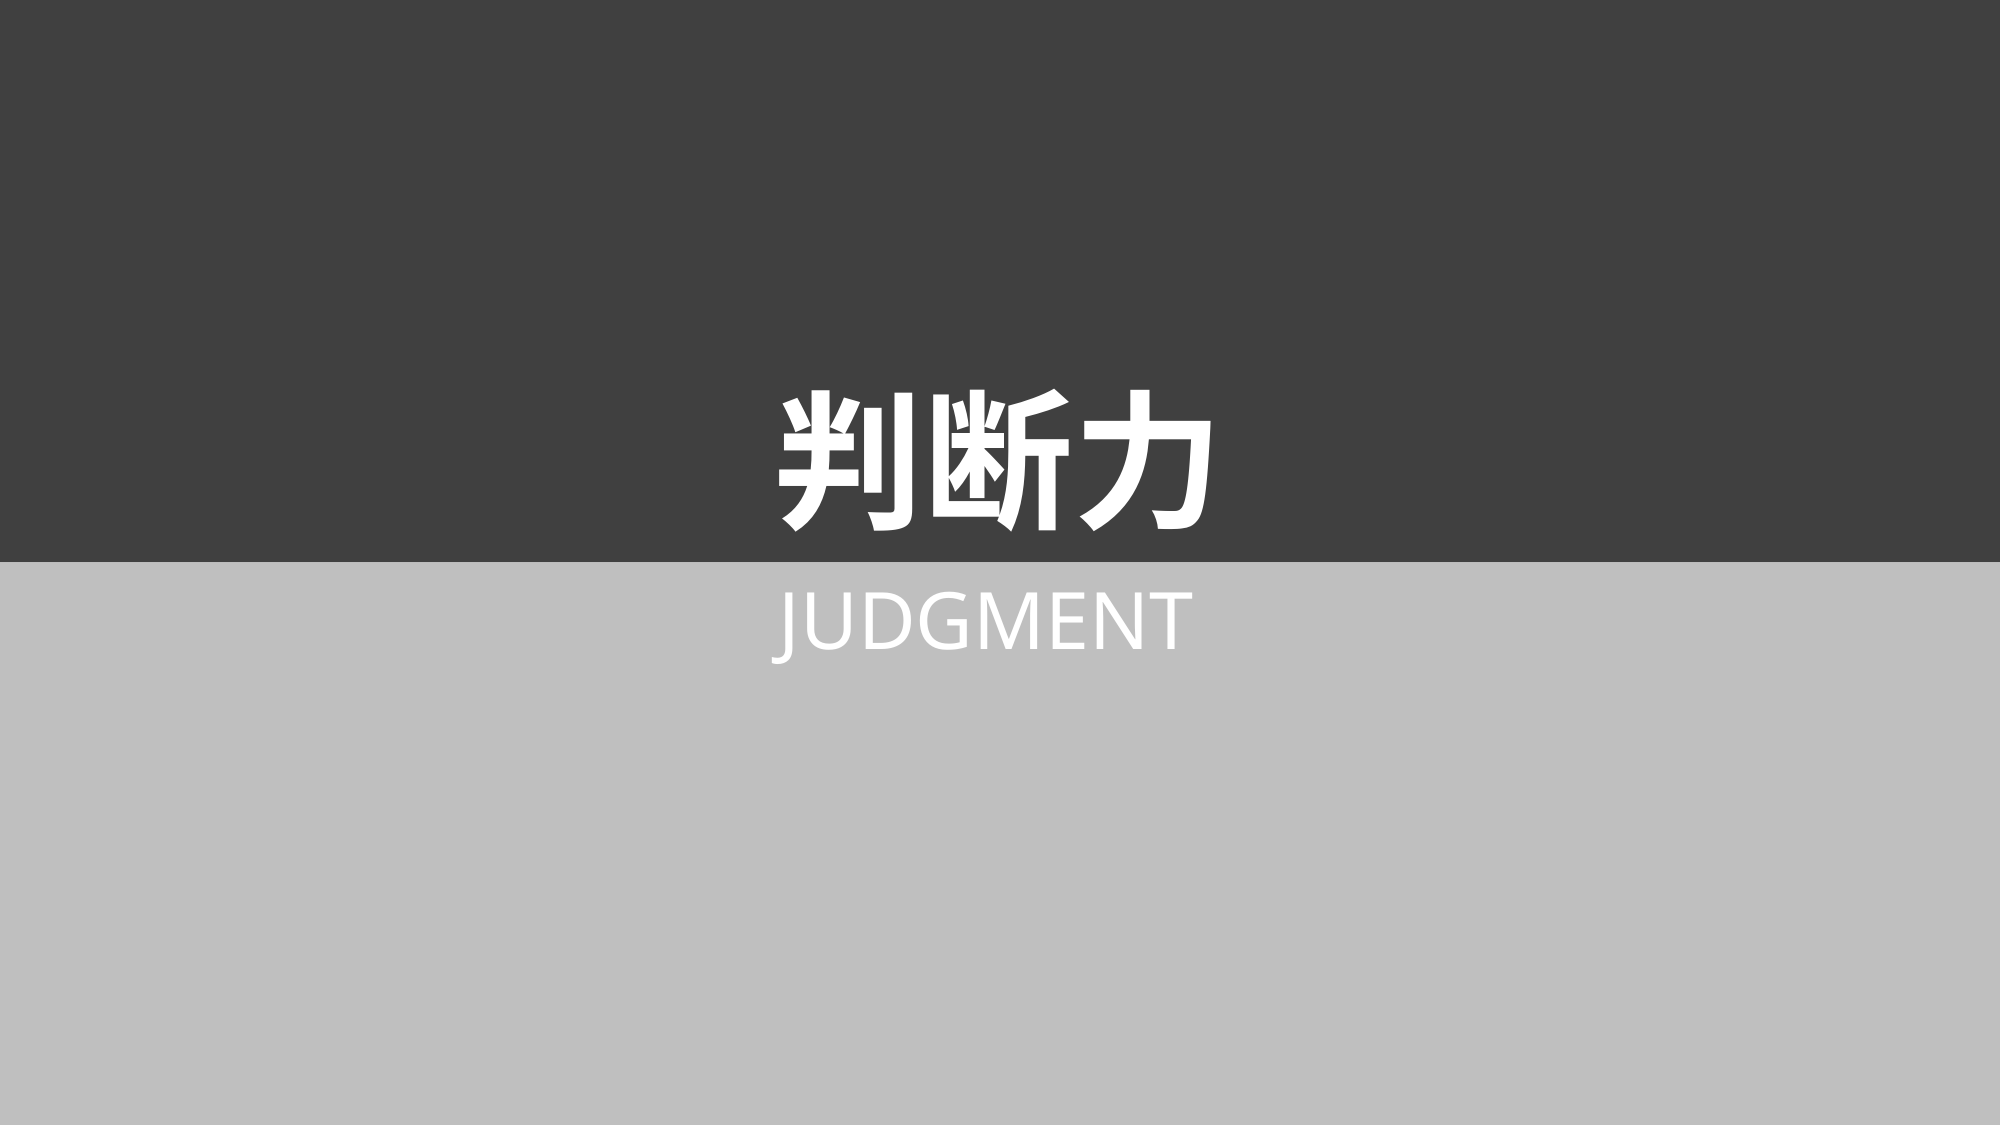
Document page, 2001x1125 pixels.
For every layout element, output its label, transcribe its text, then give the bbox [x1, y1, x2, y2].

text_box 判断力 [758, 360, 1261, 555]
text_box JUDGMENT [763, 562, 1296, 673]
text_box [0, 560, 2000, 1125]
text_box [0, 0, 2000, 560]
